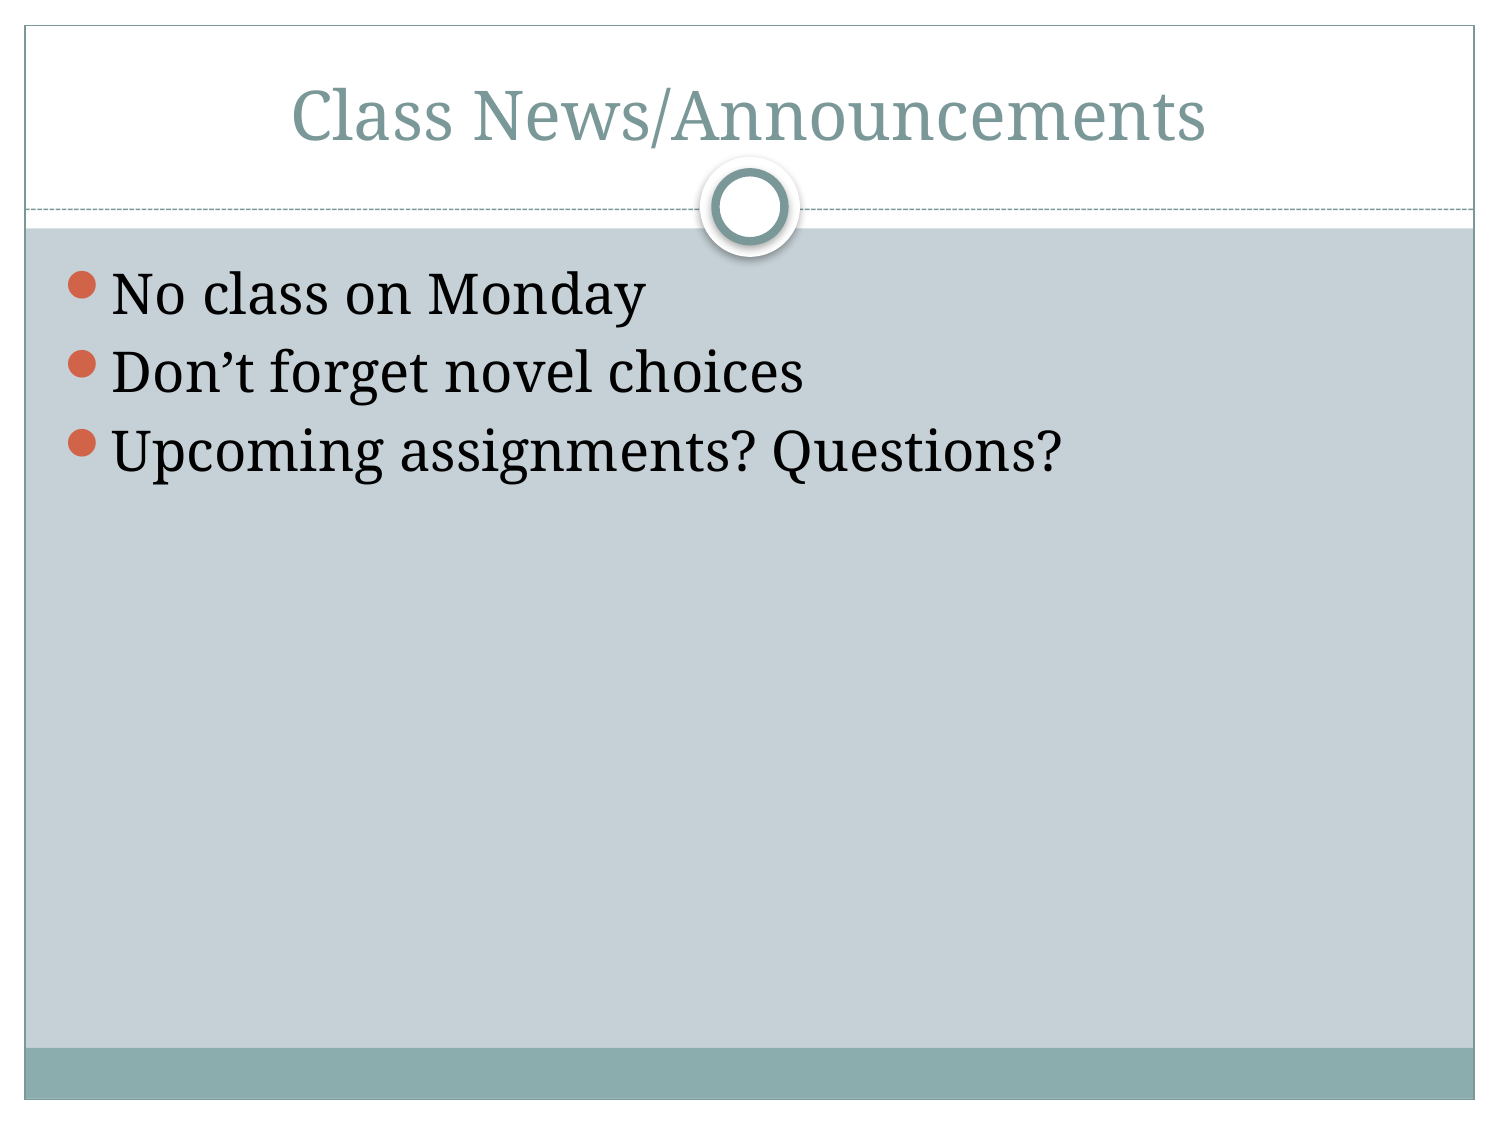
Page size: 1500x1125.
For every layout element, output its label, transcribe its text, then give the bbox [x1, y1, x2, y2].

title Class News/Announcements [49, 37, 1450, 162]
list No class on Monday Don’t forget novel choices Upcoming assignments? Questions? [49, 250, 1445, 1001]
